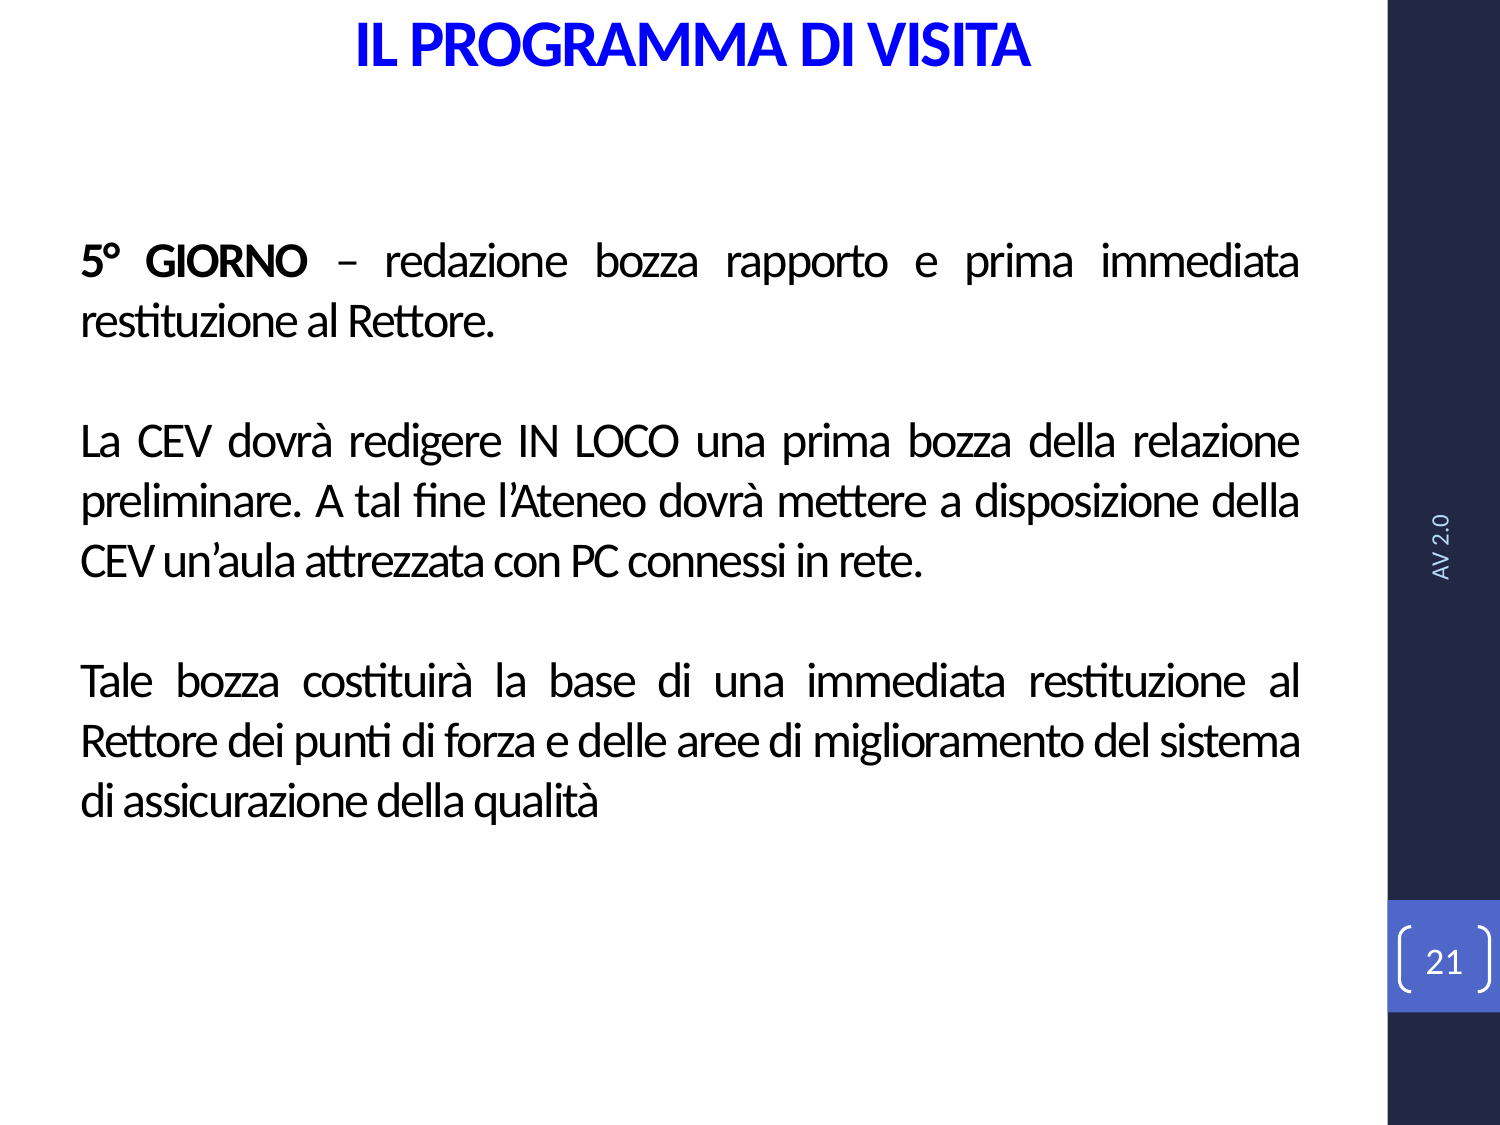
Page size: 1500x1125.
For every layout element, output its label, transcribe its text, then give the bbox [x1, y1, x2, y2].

text_box 5° GIORNO – redazione bozza rapporto e prima immediata restituzione al Rettore. La CEV dovrà redigere IN LOCO una prima bozza della relazione preliminare. A tal fine l’Ateneo dovrà mettere a disposizione della CEV un’aula attrezzata con PC connessi in rete. Tale bozza costituirà la base di una immediata restituzione al Rettore dei punti di forza e delle aree di miglioramento del sistema di assicurazione della qualità [64, 137, 1315, 917]
slide_number 21 [1397, 925, 1492, 994]
title IL PROGRAMMA DI VISITA [75, 45, 1325, 114]
footer AV 2.0 [1408, 500, 1469, 889]
